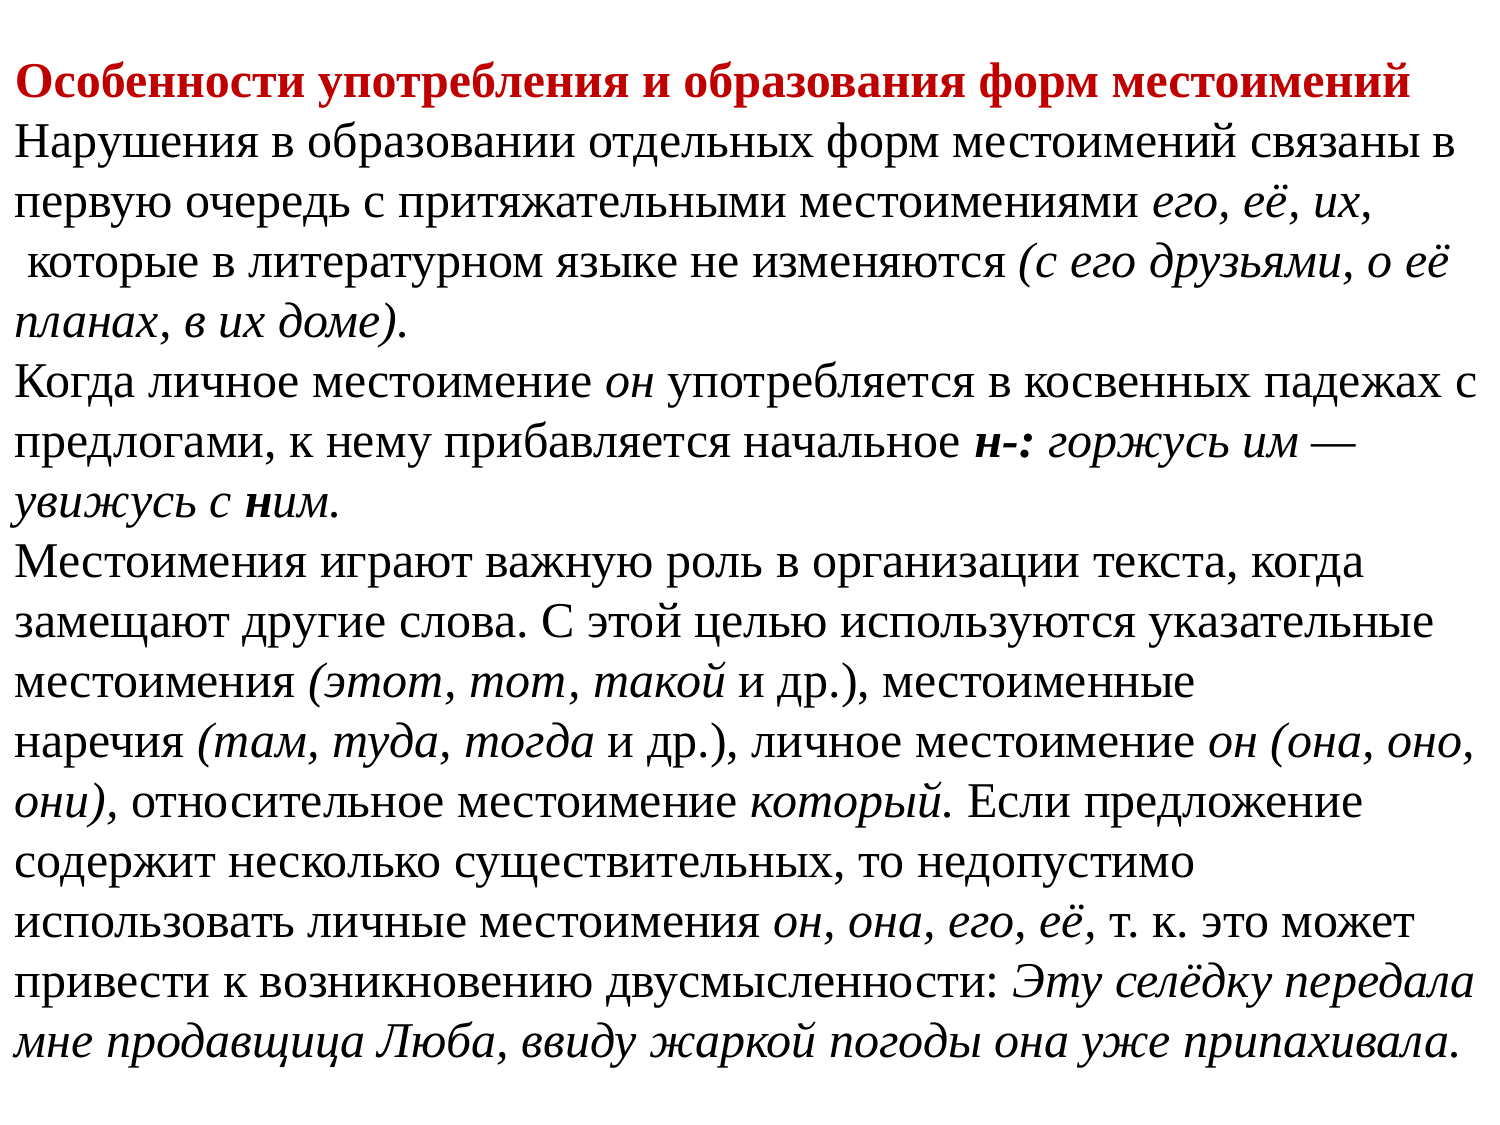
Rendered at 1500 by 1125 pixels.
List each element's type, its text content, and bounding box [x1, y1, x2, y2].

text_box Особенности употребления и образования форм местоимений Нарушения в образовании отдельных форм местоимений связаны в первую очередь с притяжательными местоимениями его, её, их, которые в литературном языке не изменяются (с его друзьями, о её планах, в их доме). Когда личное местоимение он употребляется в косвенных падежах с предлогами, к нему прибавляется начальное н-: горжусь им — увижусь с ним. Местоимения играют важную роль в организации текста, когда замещают другие слова. С этой целью используются указательные местоимения (этот, тот, такой и др.), местоименные наречия (там, туда, тогда и др.), личное местоимение он (она, оно, они), относительное местоимение который. Если предложение содержит несколько существительных, то недопустимо использовать личные местоимения он, она, его, её, т. к. это может привести к возникновению двусмысленности: Эту селёдку передала мне продавщица Люба, ввиду жаркой погоды она уже припахивала. [0, 40, 1500, 1075]
